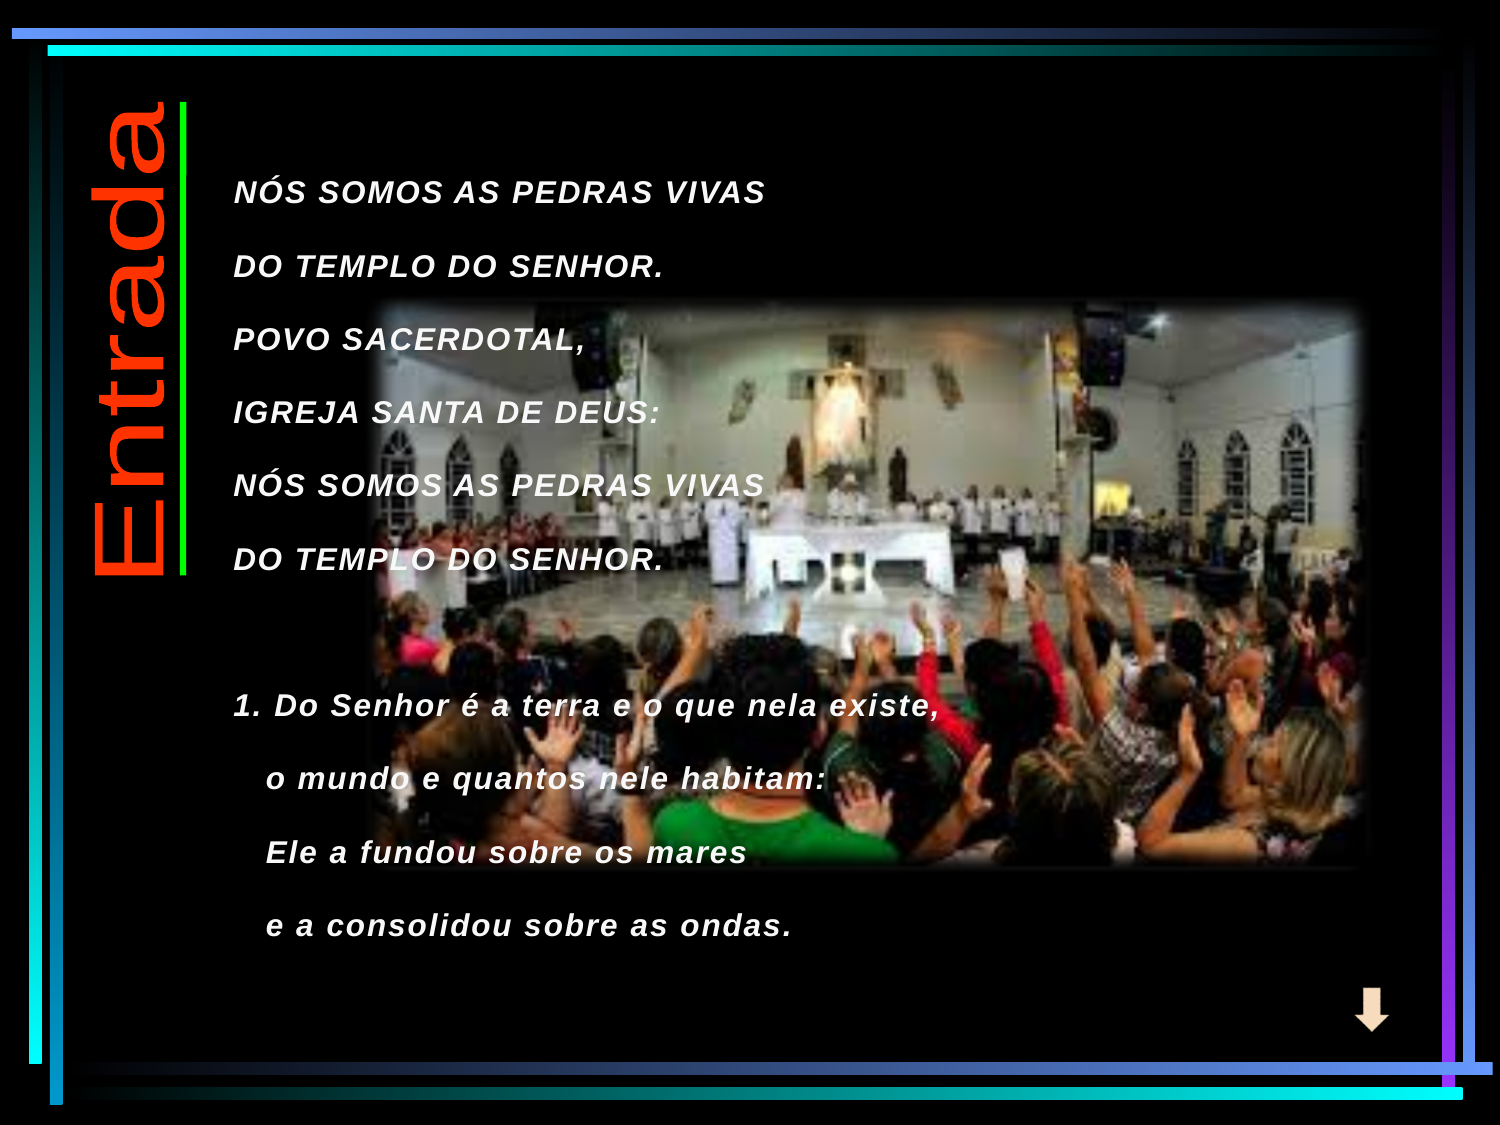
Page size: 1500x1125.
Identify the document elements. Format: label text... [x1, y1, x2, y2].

picture [364, 294, 1373, 874]
text_box NÓS SOMOS AS PEDRAS VIVAS DO TEMPLO DO SENHOR. POVO SACERDOTAL, IGREJA SANTA DE DEUS: NÓS SOMOS AS PEDRAS VIVAS DO TEMPLO DO SENHOR. 1. Do Senhor é a terra e o que nela existe, o mundo e quantos nele habitam: Ele a fundou sobre os mares e a consolidou sobre as ondas. [218, 160, 1471, 1008]
picture [1354, 985, 1391, 1029]
